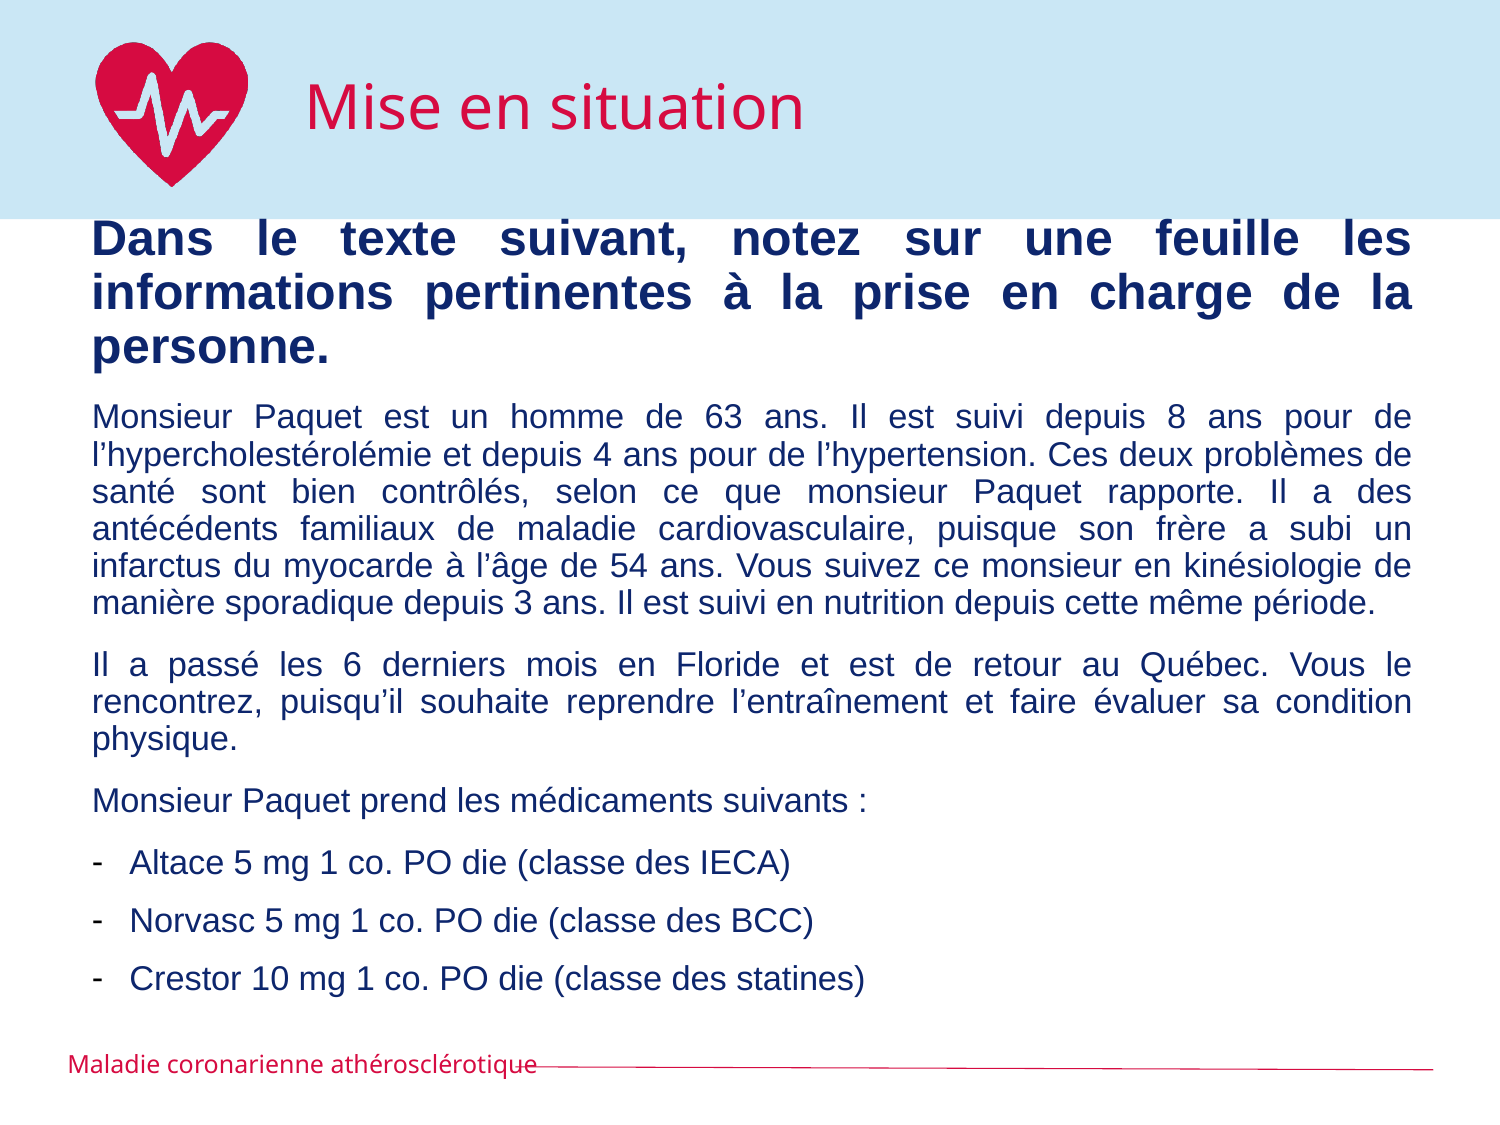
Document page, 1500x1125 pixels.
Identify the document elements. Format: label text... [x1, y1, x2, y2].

text_box Dans le texte suivant, notez sur une feuille les informations pertinentes à la prise en charge de la personne. Monsieur Paquet est un homme de 63 ans. Il est suivi depuis 8 ans pour de l’hypercholestérolémie et depuis 4 ans pour de l’hypertension. Ces deux problèmes de santé sont bien contrôlés, selon ce que monsieur Paquet rapporte. Il a des antécédents familiaux de maladie cardiovasculaire, puisque son frère a subi un infarctus du myocarde à l’âge de 54 ans. Vous suivez ce monsieur en kinésiologie de manière sporadique depuis 3 ans. Il est suivi en nutrition depuis cette même période. Il a passé les 6 derniers mois en Floride et est de retour au Québec. Vous le rencontrez, puisqu’il souhaite reprendre l’entraînement et faire évaluer sa condition physique. Monsieur Paquet prend les médicaments suivants : Altace 5 mg 1 co. PO die (classe des IECA) Norvasc 5 mg 1 co. PO die (classe des BCC) Crestor 10 mg 1 co. PO die (classe des statines) [76, 197, 1428, 1105]
picture [64, 7, 279, 222]
title Mise en situation [289, 59, 1397, 160]
